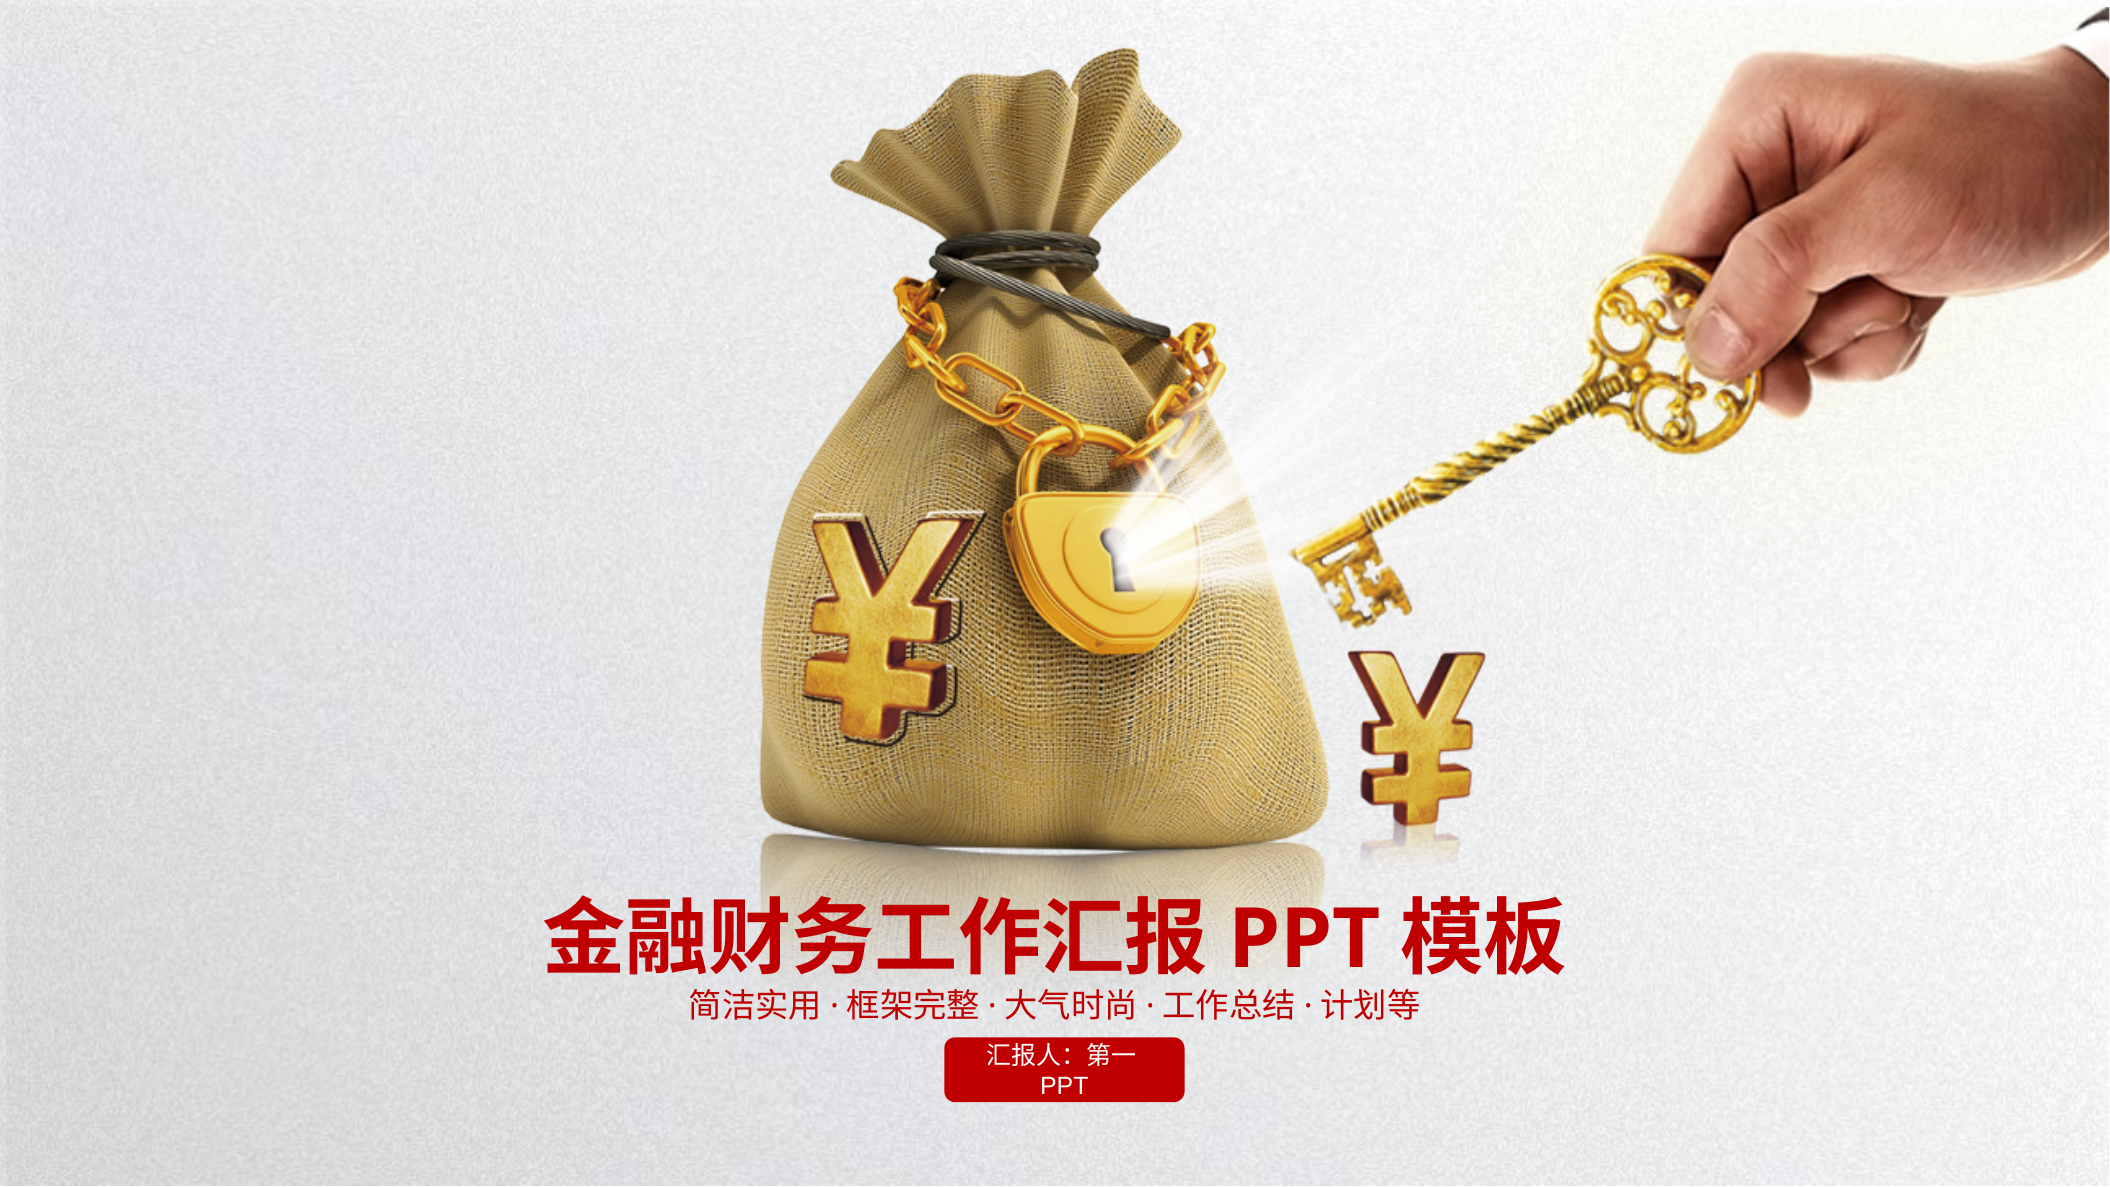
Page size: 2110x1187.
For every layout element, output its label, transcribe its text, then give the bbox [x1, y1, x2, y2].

text_box 金融财务工作汇报PPT模板 [527, 876, 641, 992]
picture [0, 0, 2110, 1186]
